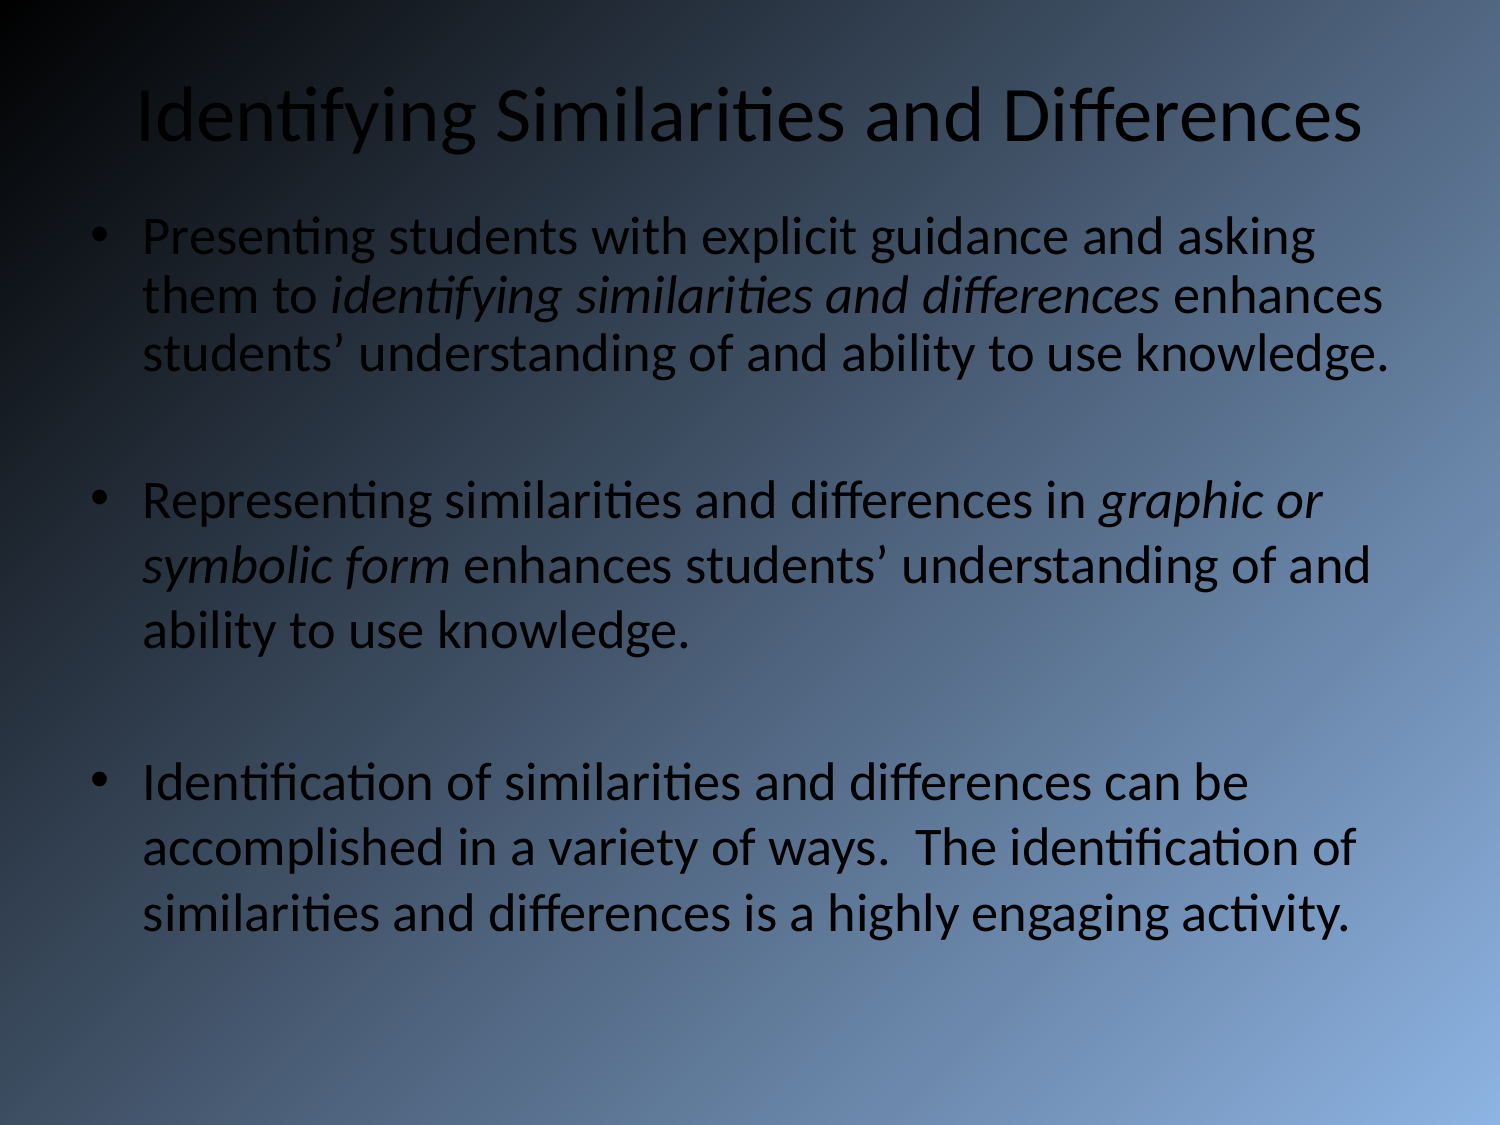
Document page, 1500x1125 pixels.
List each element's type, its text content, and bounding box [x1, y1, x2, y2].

list Presenting students with explicit guidance and asking them to identifying similarities and differences enhances students’ understanding of and ability to use knowledge. Representing similarities and differences in graphic or symbolic form enhances students’ understanding of and ability to use knowledge. Identification of similarities and differences can be accomplished in a variety of ways. The identification of similarities and differences is a highly engaging activity. [75, 200, 1425, 1000]
title Identifying Similarities and Differences [75, 45, 1425, 175]
